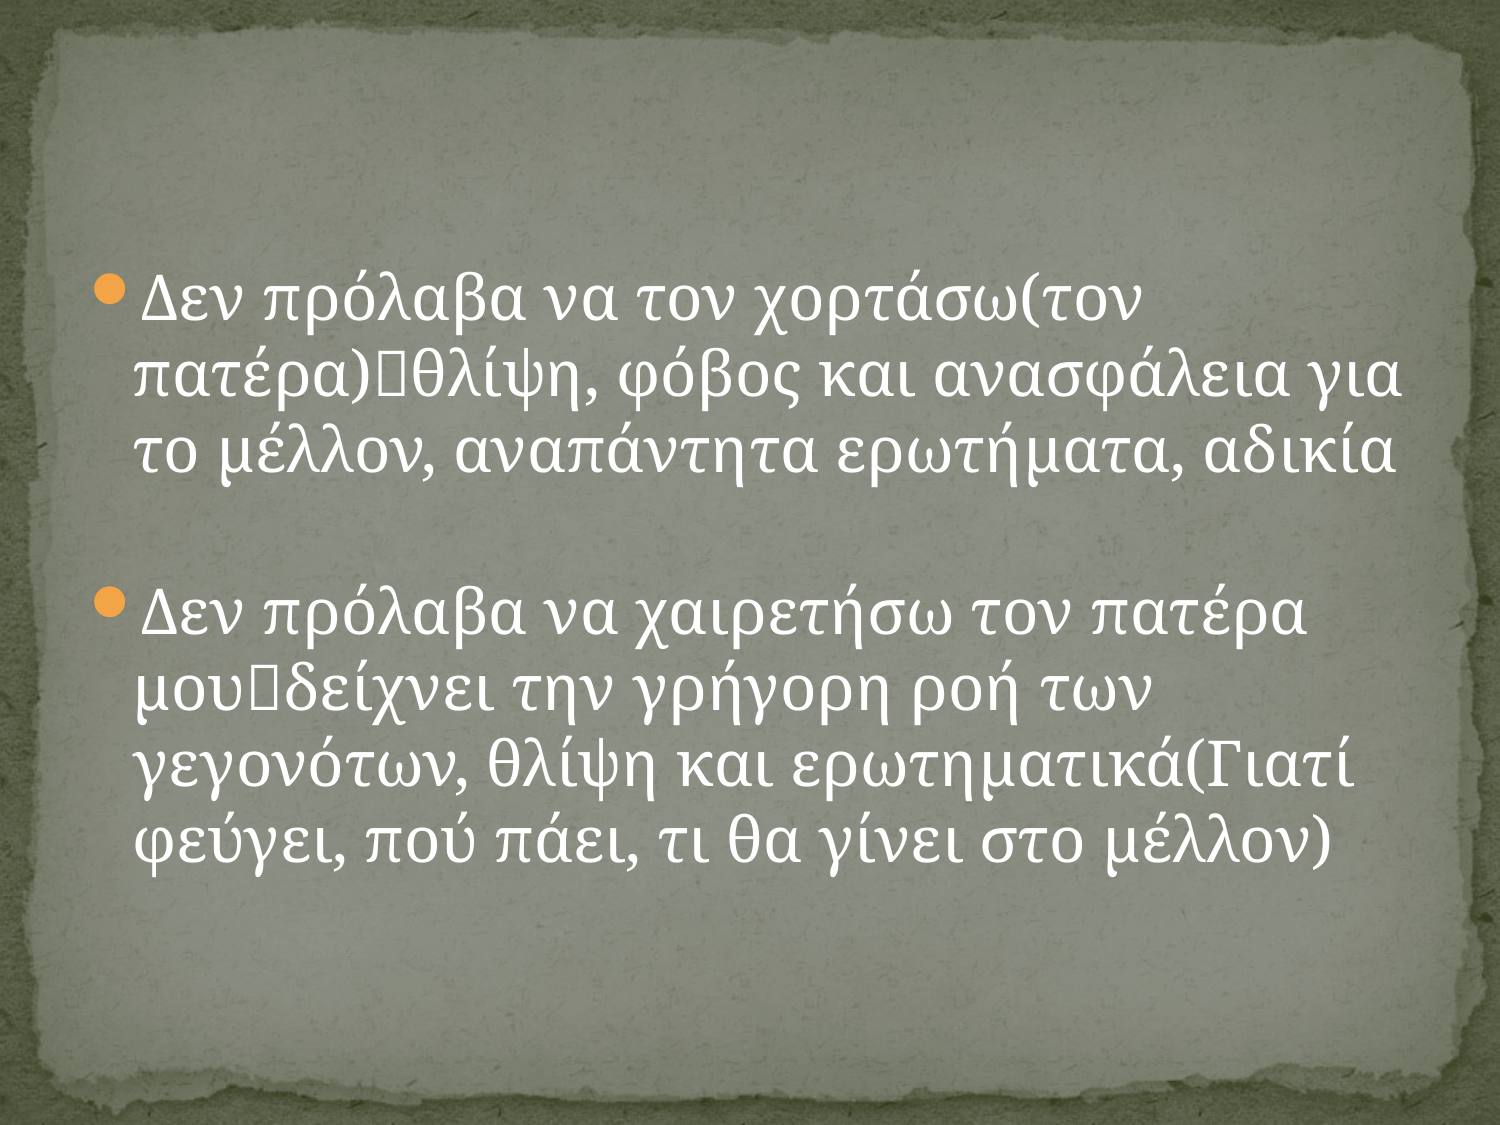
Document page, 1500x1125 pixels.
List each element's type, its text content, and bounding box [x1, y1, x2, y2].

list Δεν πρόλαβα να τον χορτάσω(τον πατέρα)θλίψη, φόβος και ανασφάλεια για το μέλλον, αναπάντητα ερωτήματα, αδικία Δεν πρόλαβα να χαιρετήσω τον πατέρα μουδείχνει την γρήγορη ροή των γεγονότων, θλίψη και ερωτηματικά(Γιατί φεύγει, πού πάει, τι θα γίνει στο μέλλον) [75, 249, 1425, 1000]
